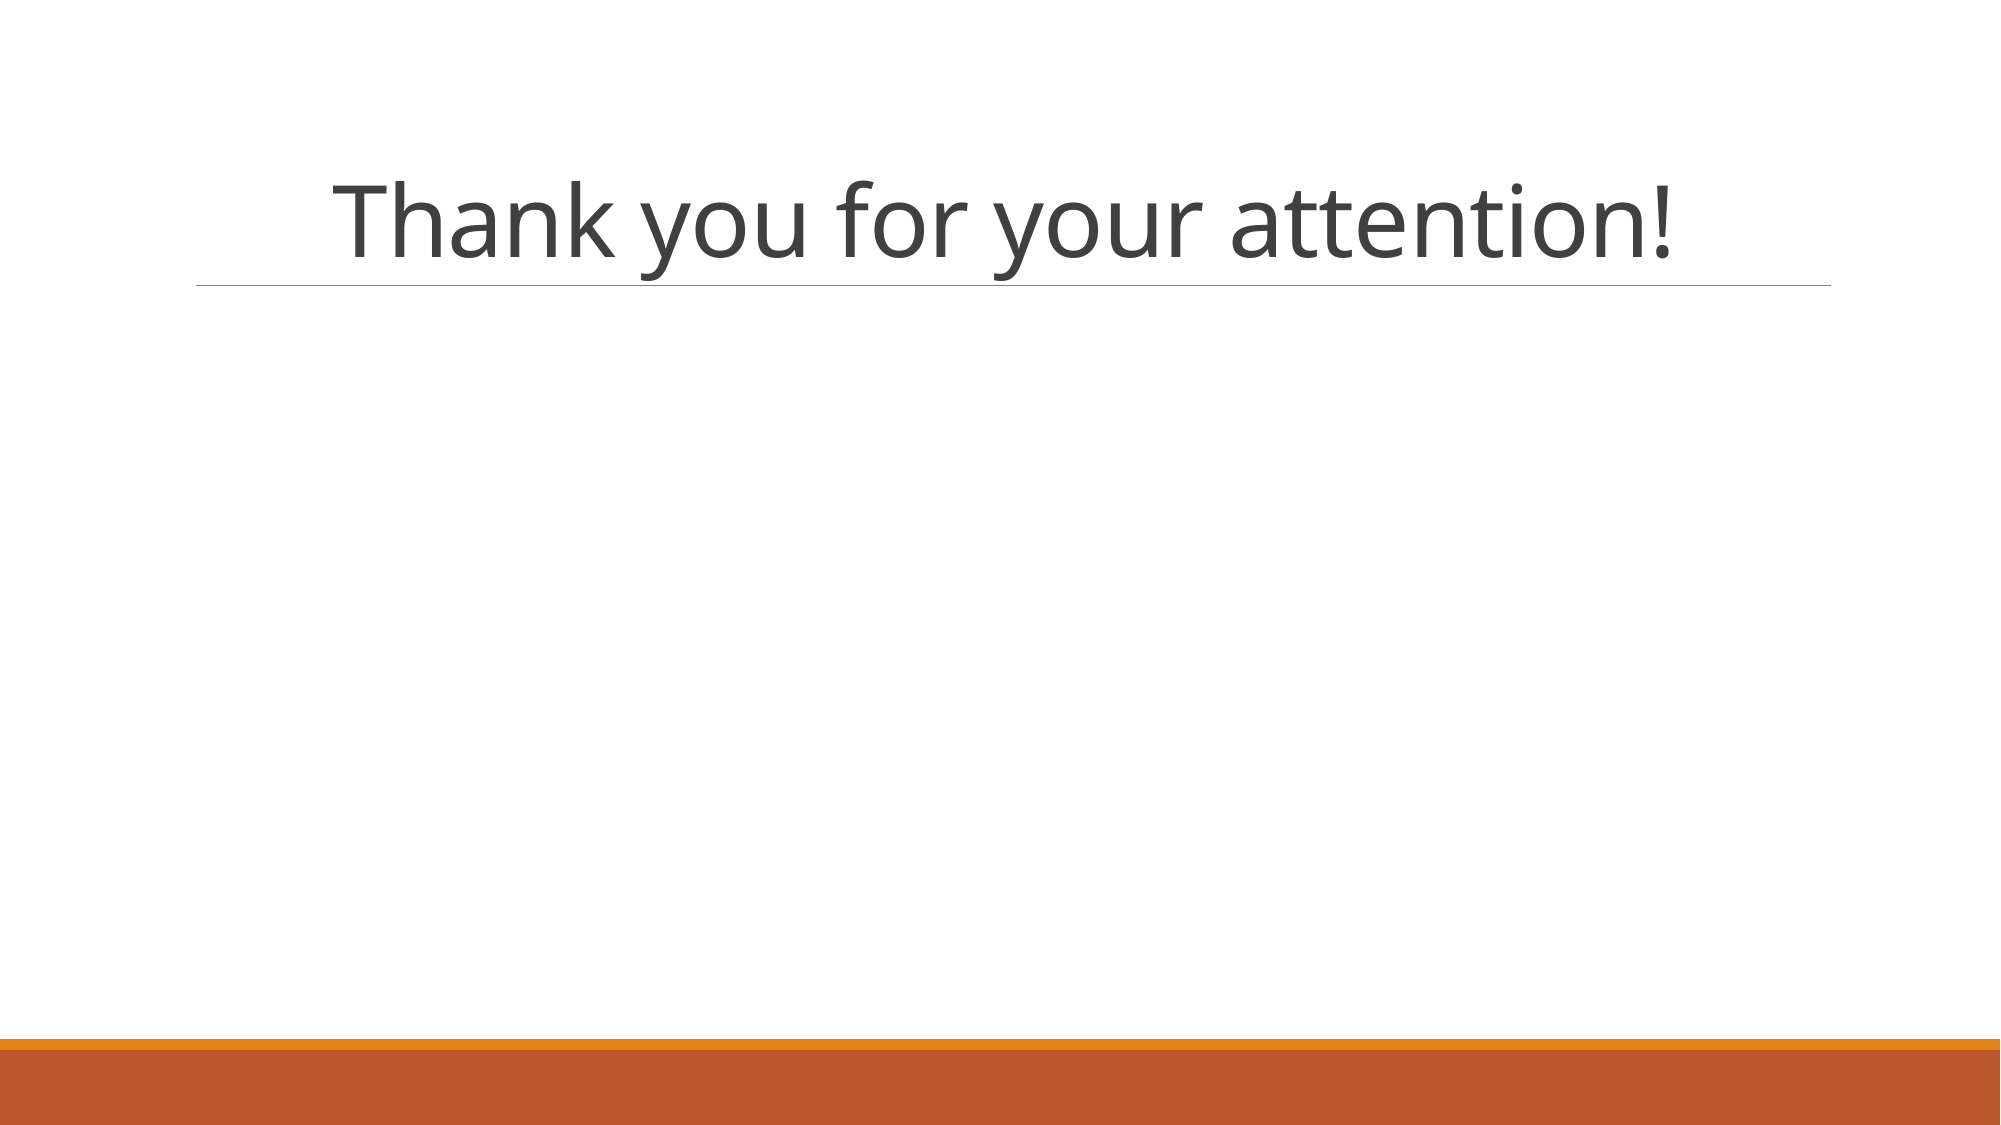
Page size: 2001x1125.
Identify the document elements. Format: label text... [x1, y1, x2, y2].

title Thank you for your attention! [180, 47, 1830, 285]
